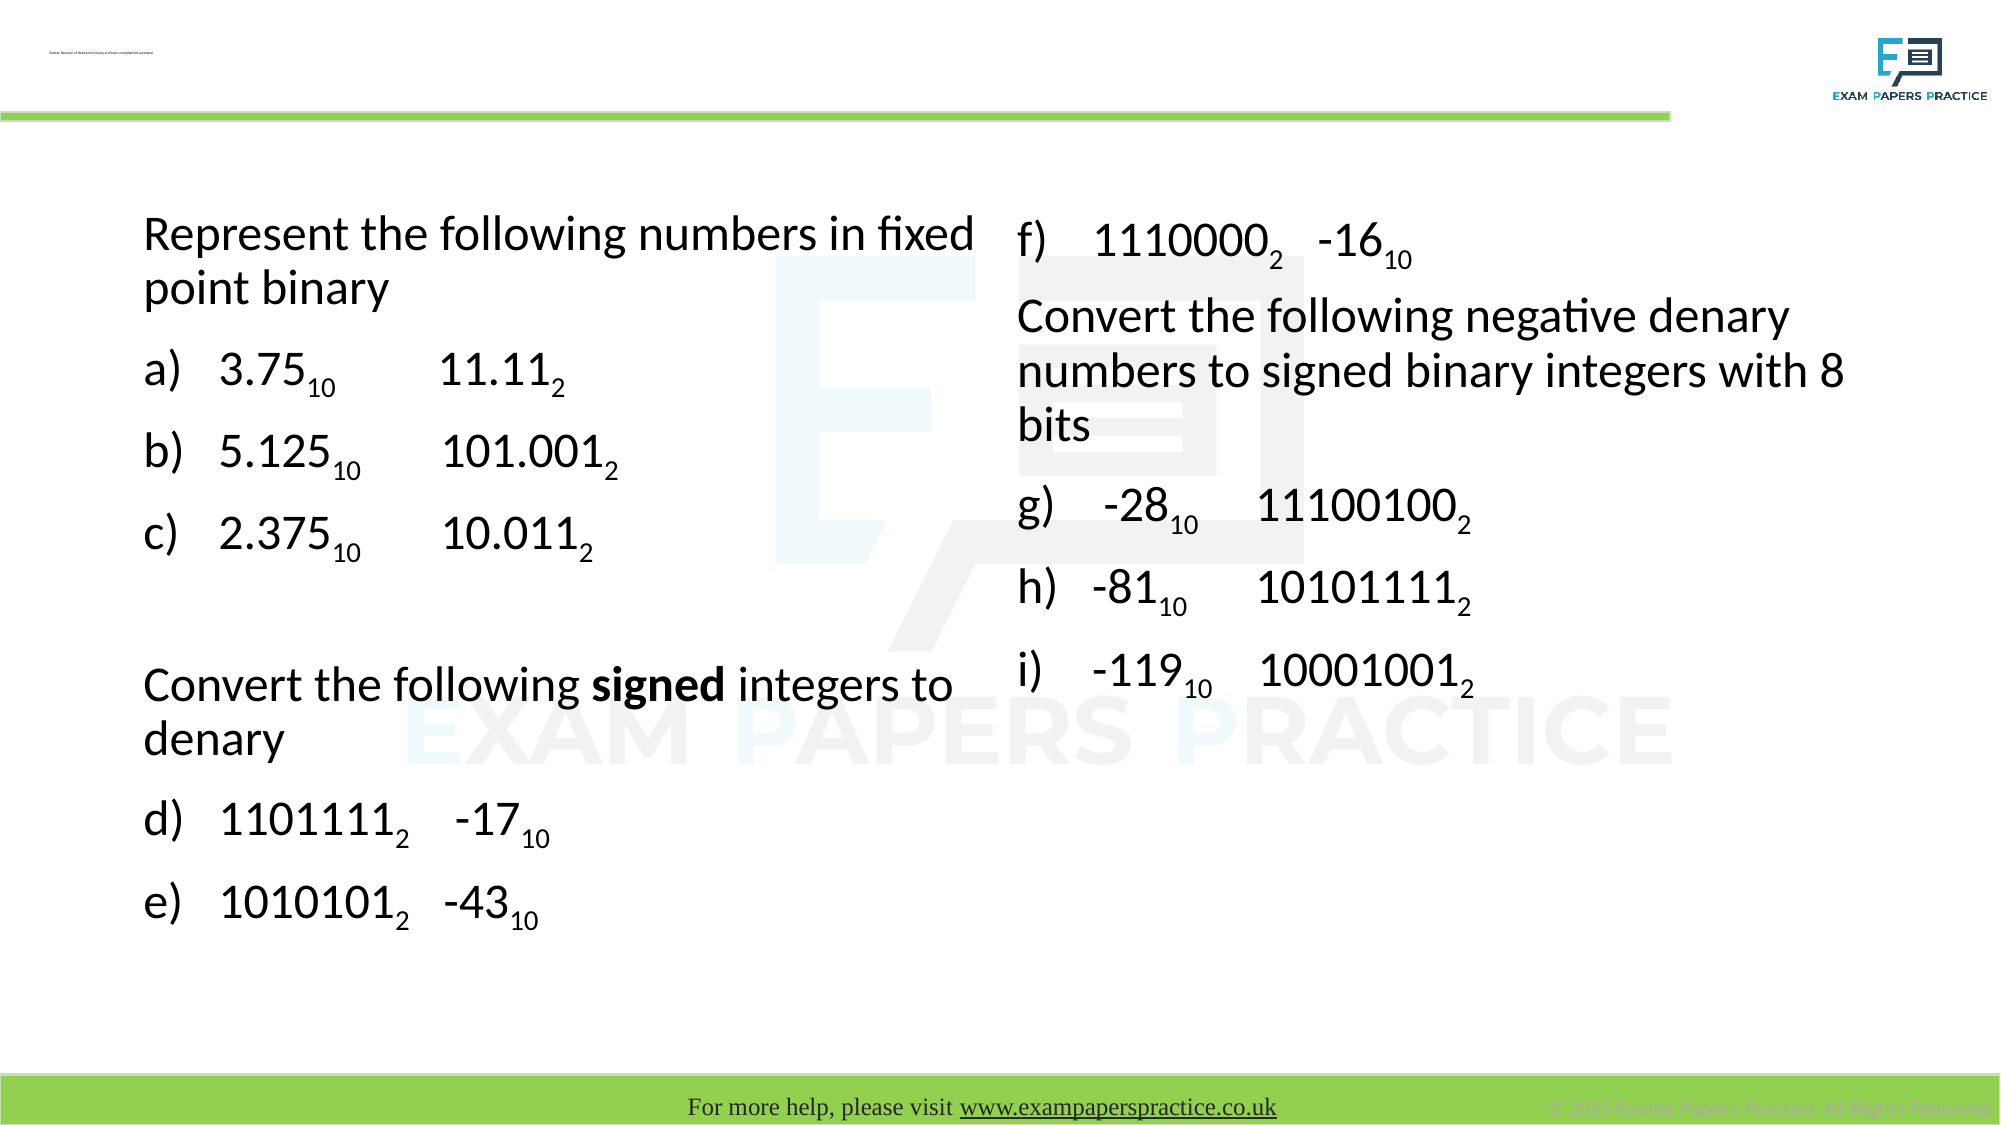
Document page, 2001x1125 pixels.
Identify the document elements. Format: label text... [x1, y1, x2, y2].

title Starter: Revision of fixed point binary and two’s complement (answers) [34, 44, 2000, 64]
list Represent the following numbers in fixed point binary 3.7510 11.112 5.12510 101.0012 2.37510 10.0112 Convert the following signed integers to denary 11011112 -1710 10101012 -4310 11100002 -1610 Convert the following negative denary numbers to signed binary integers with 8 bits -2810 111001002 -8110 101011112 -11910 100010012 [128, 200, 1907, 981]
